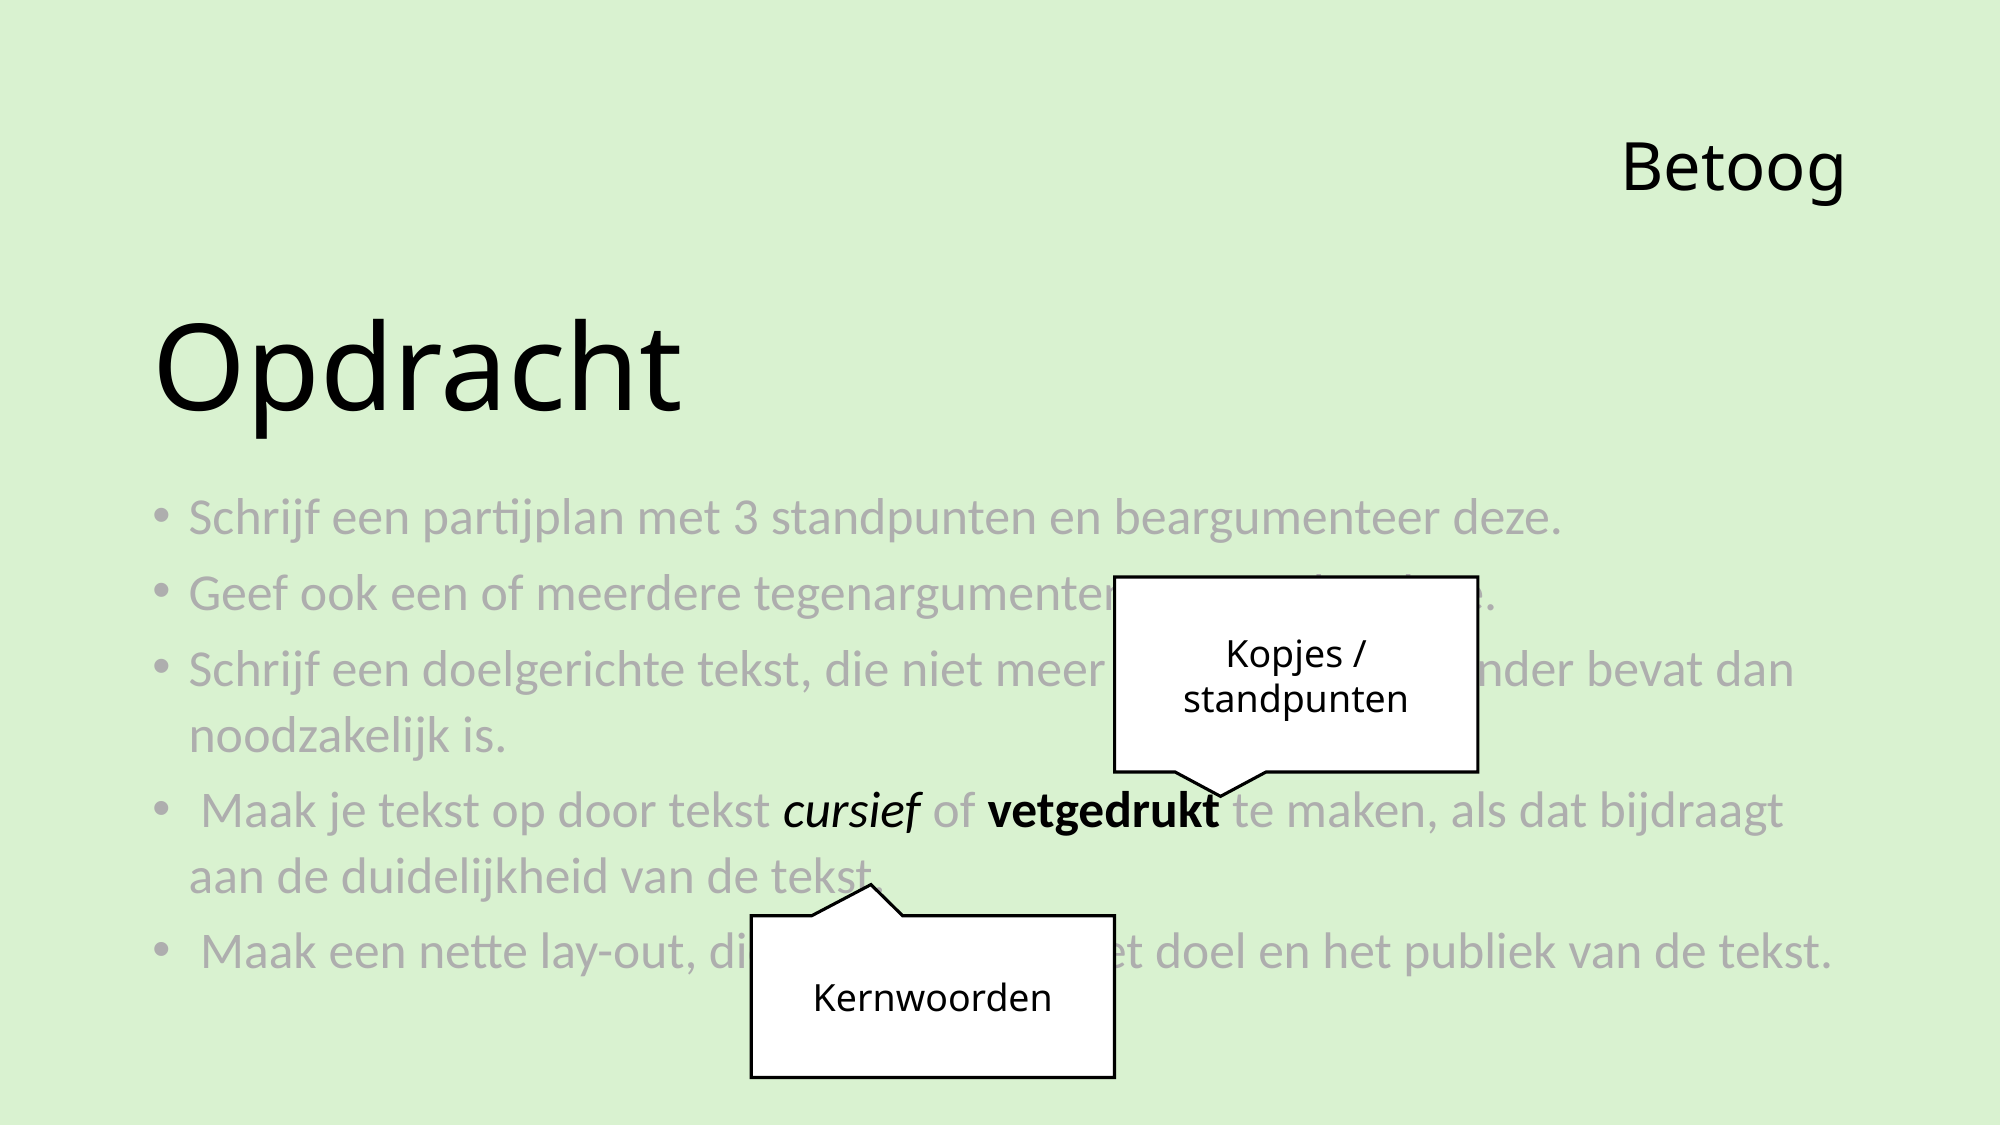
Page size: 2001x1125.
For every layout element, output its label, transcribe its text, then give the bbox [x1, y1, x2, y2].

text_box Kernwoorden [749, 882, 1117, 1080]
text_box Kopjes / standpunten [1113, 575, 1480, 799]
list Opdracht Schrijf een partijplan met 3 standpunten en beargumenteer deze. Geef ook een of meerdere tegenargumenten en weerleg deze. Schrijf een doelgerichte tekst, die niet meer maar ook niet minder bevat dan noodzakelijk is. Maak je tekst op door tekst cursief of vetgedrukt te maken, als dat bijdraagt aan de duidelijkheid van de tekst. Maak een nette lay-out, die passend is bij het doel en het publiek van de tekst. [137, 299, 1863, 1014]
title Betoog [137, 59, 1863, 278]
